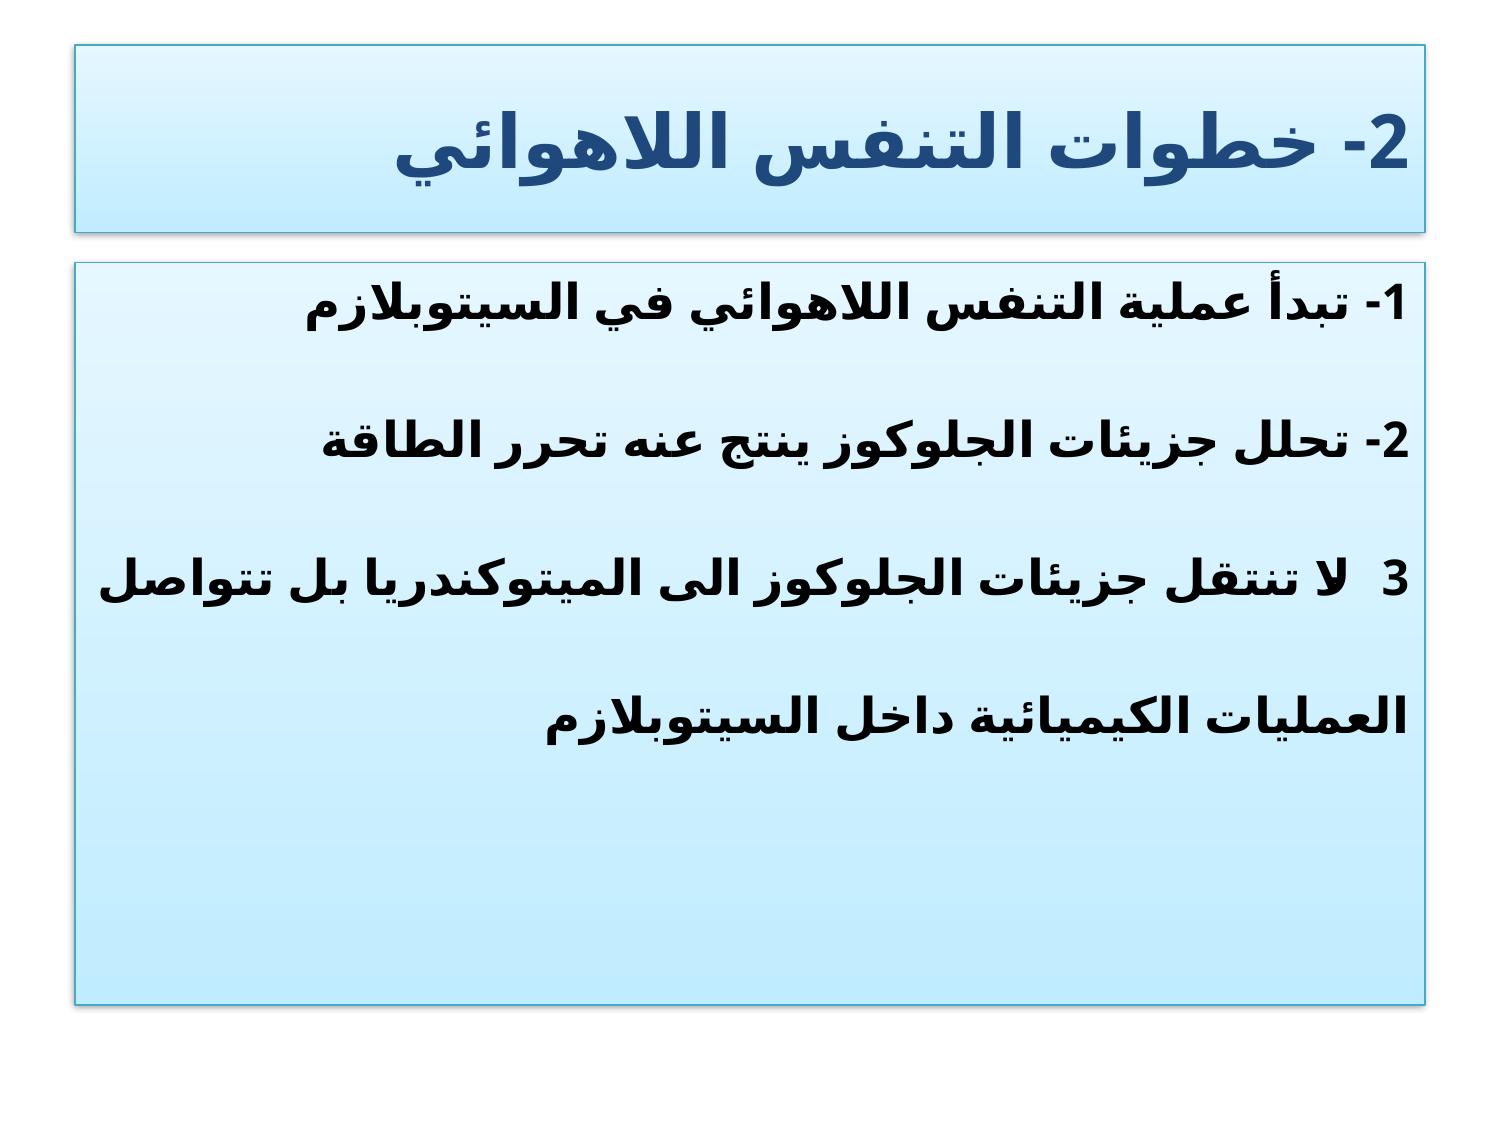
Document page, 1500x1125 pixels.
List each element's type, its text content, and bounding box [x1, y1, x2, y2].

list 1- تبدأ عملية التنفس اللاهوائي في السيتوبلازم 2- تحلل جزيئات الجلوكوز ينتج عنه تحرر الطاقة 3- لا تنتقل جزيئات الجلوكوز الى الميتوكندريا بل تتواصل العمليات الكيميائية داخل السيتوبلازم [74, 262, 1426, 1006]
title 2- خطوات التنفس اللاهوائي [74, 44, 1426, 233]
